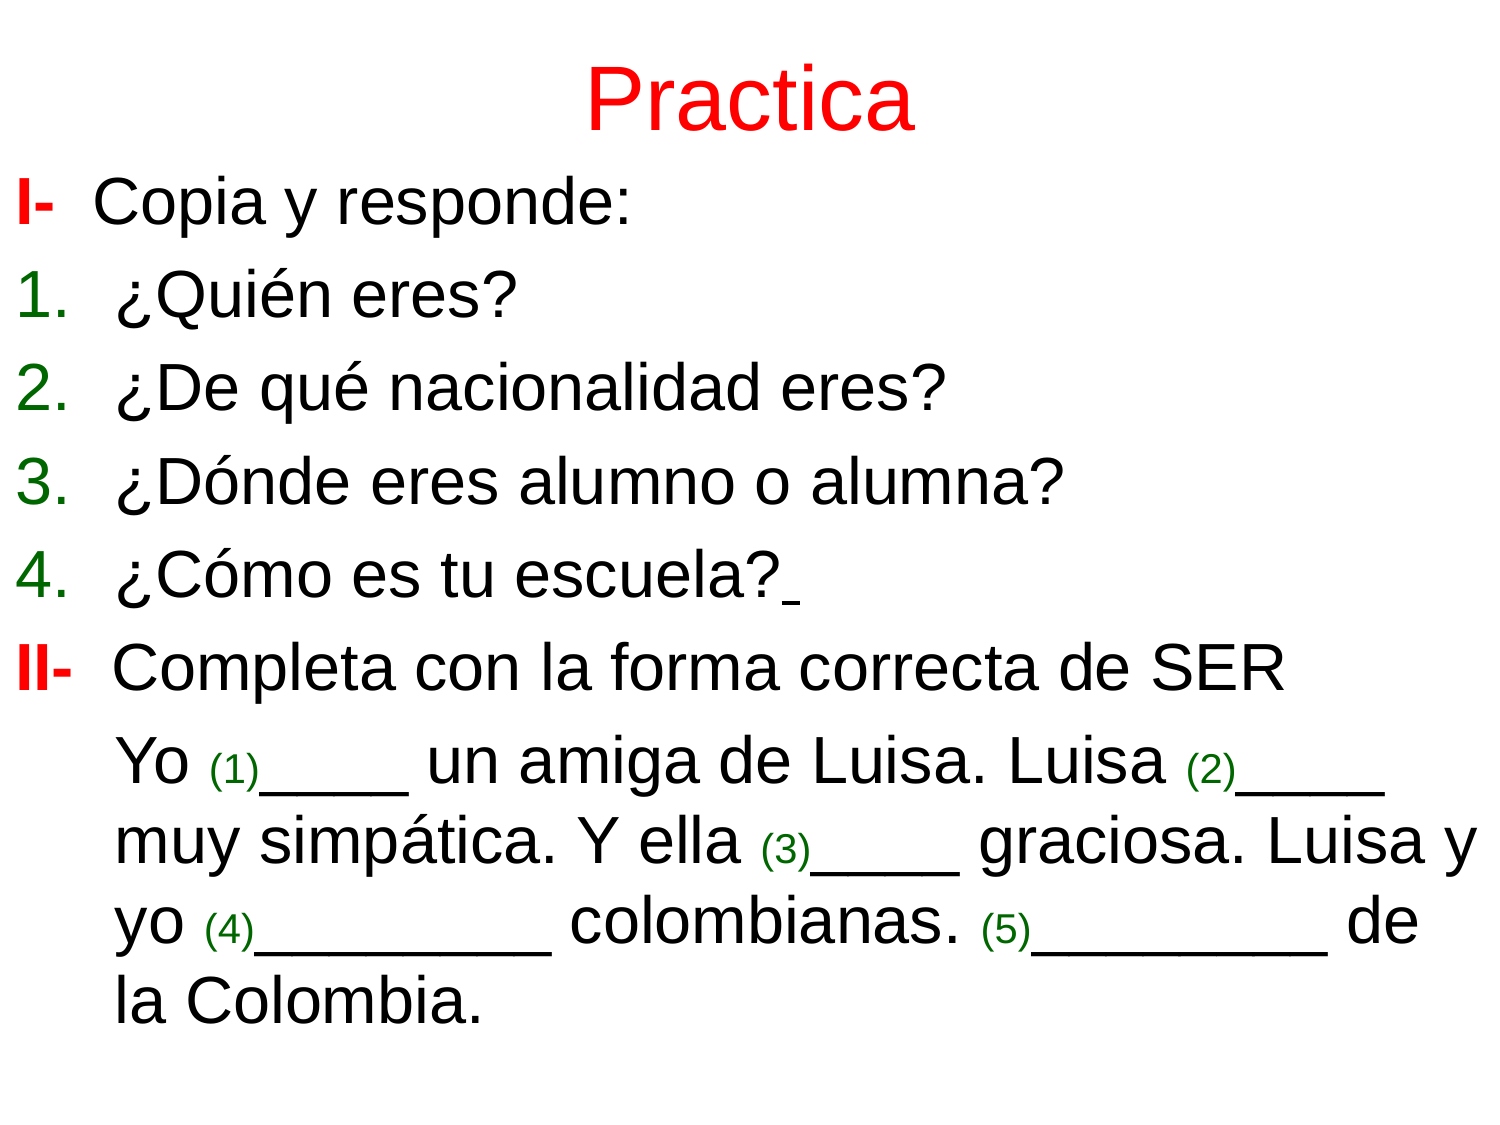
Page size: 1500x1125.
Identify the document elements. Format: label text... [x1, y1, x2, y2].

title Practica [75, 0, 1425, 149]
list I- Copia y responde: ¿Quién eres? ¿De qué nacionalidad eres? ¿Dónde eres alumno o alumna? ¿Cómo es tu escuela? II- Completa con la forma correcta de SER Yo (1)____ un amiga de Luisa. Luisa (2)____ muy simpática. Y ella (3)____ graciosa. Luisa y yo (4)________ colombianas. (5)________ de la Colombia. [0, 149, 1500, 1125]
